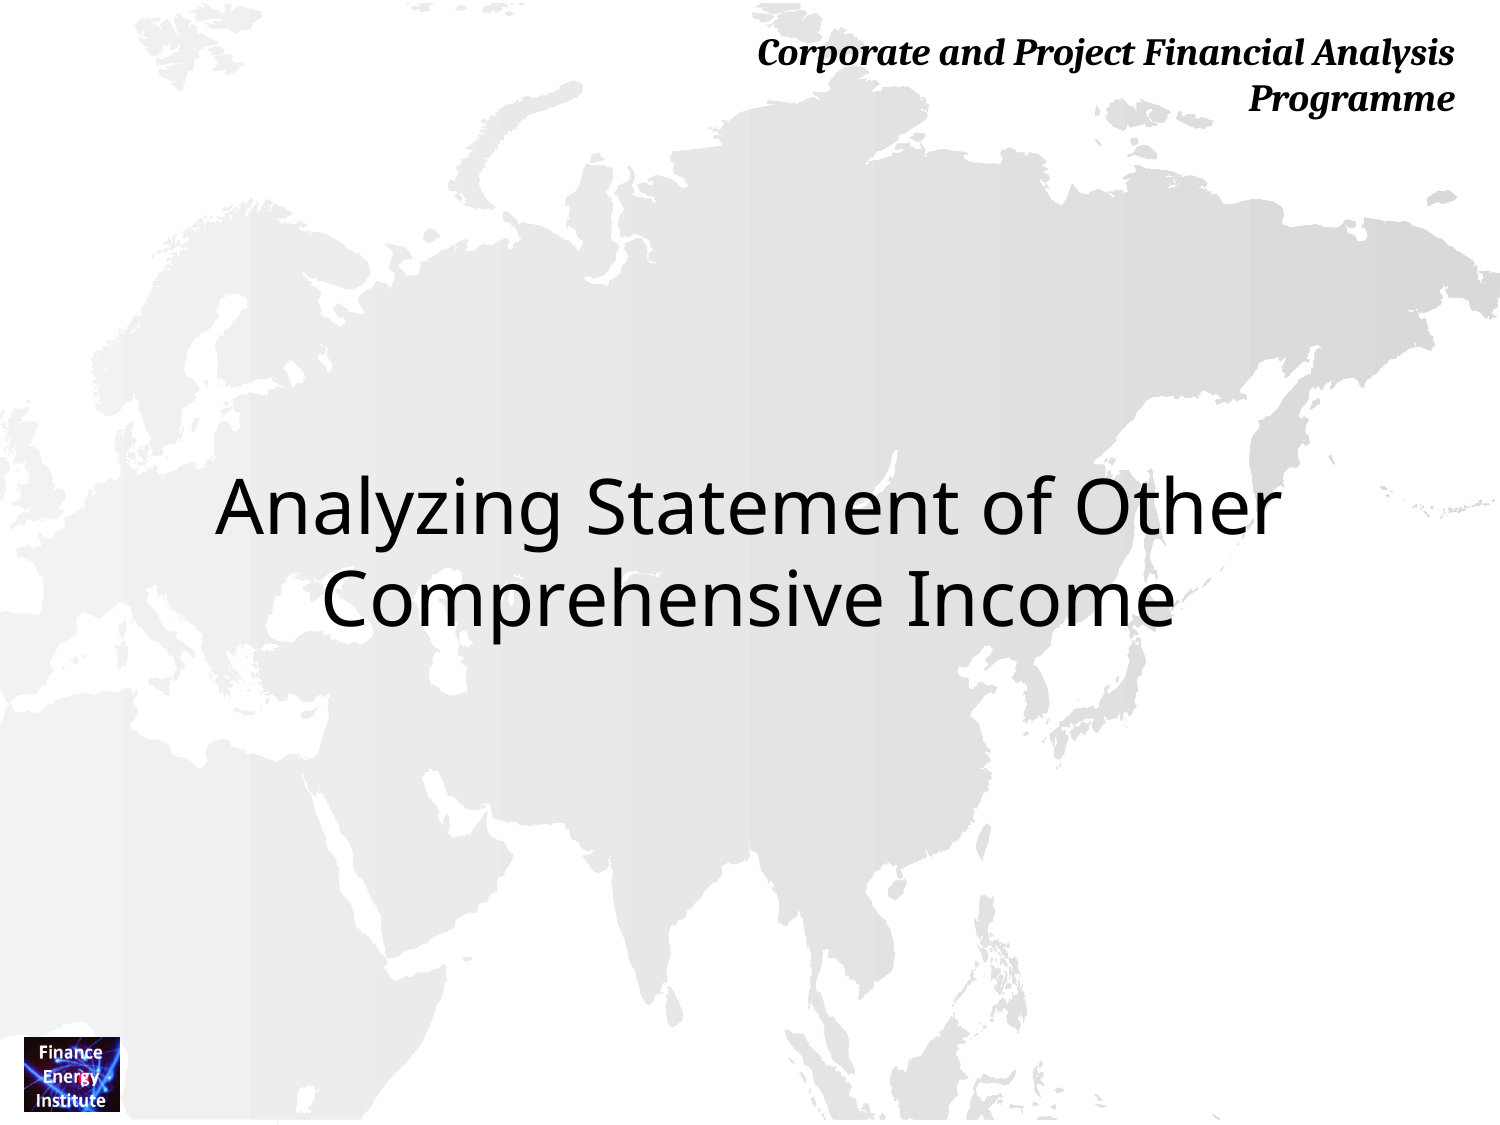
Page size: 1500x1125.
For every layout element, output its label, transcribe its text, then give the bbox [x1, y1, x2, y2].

title Analyzing Statement of Other Comprehensive Income [149, 299, 1351, 800]
picture [24, 1037, 120, 1112]
